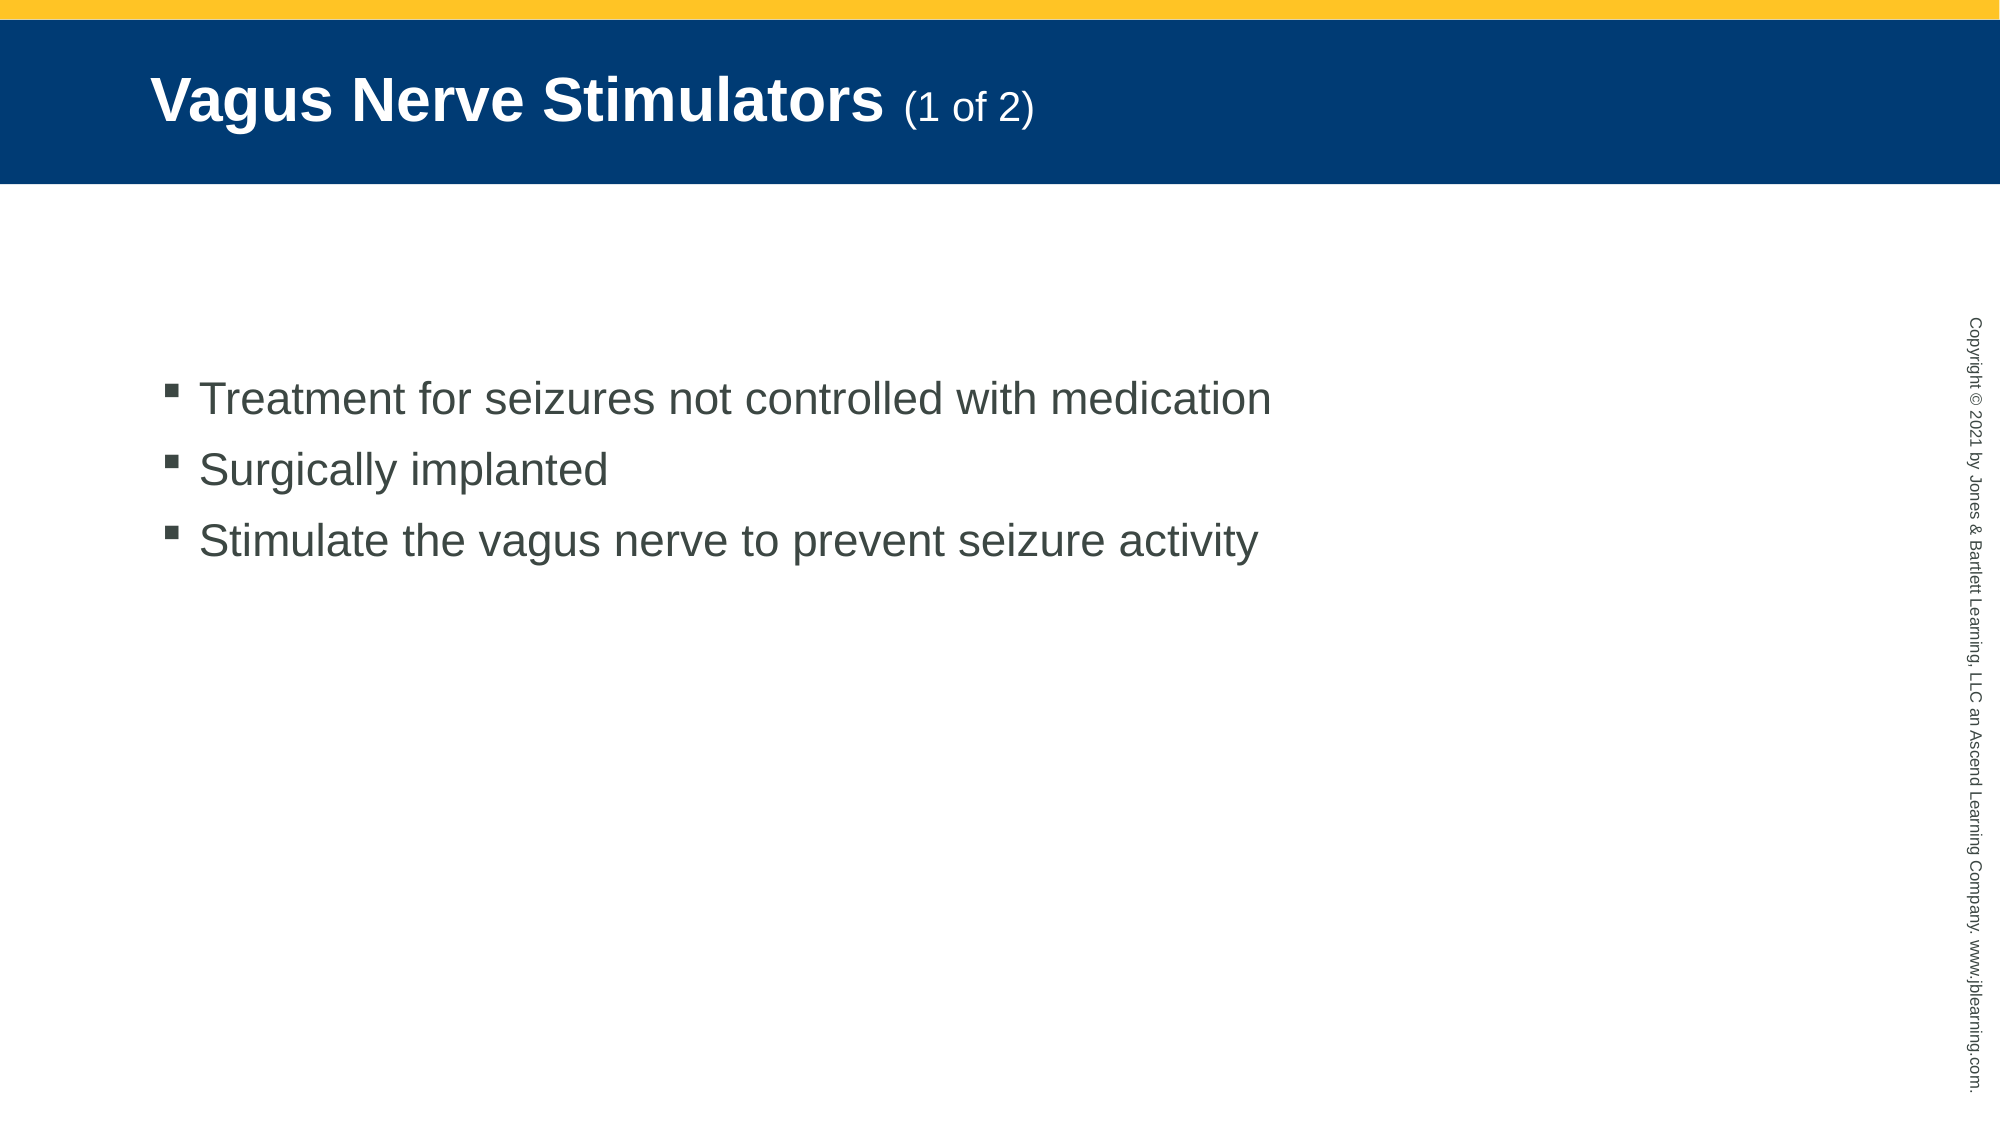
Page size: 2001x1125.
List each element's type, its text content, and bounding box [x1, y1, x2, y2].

list Treatment for seizures not controlled with medication Surgically implanted Stimulate the vagus nerve to prevent seizure activity [146, 361, 1859, 1016]
title Vagus Nerve Stimulators (1 of 2) [0, 19, 2000, 185]
